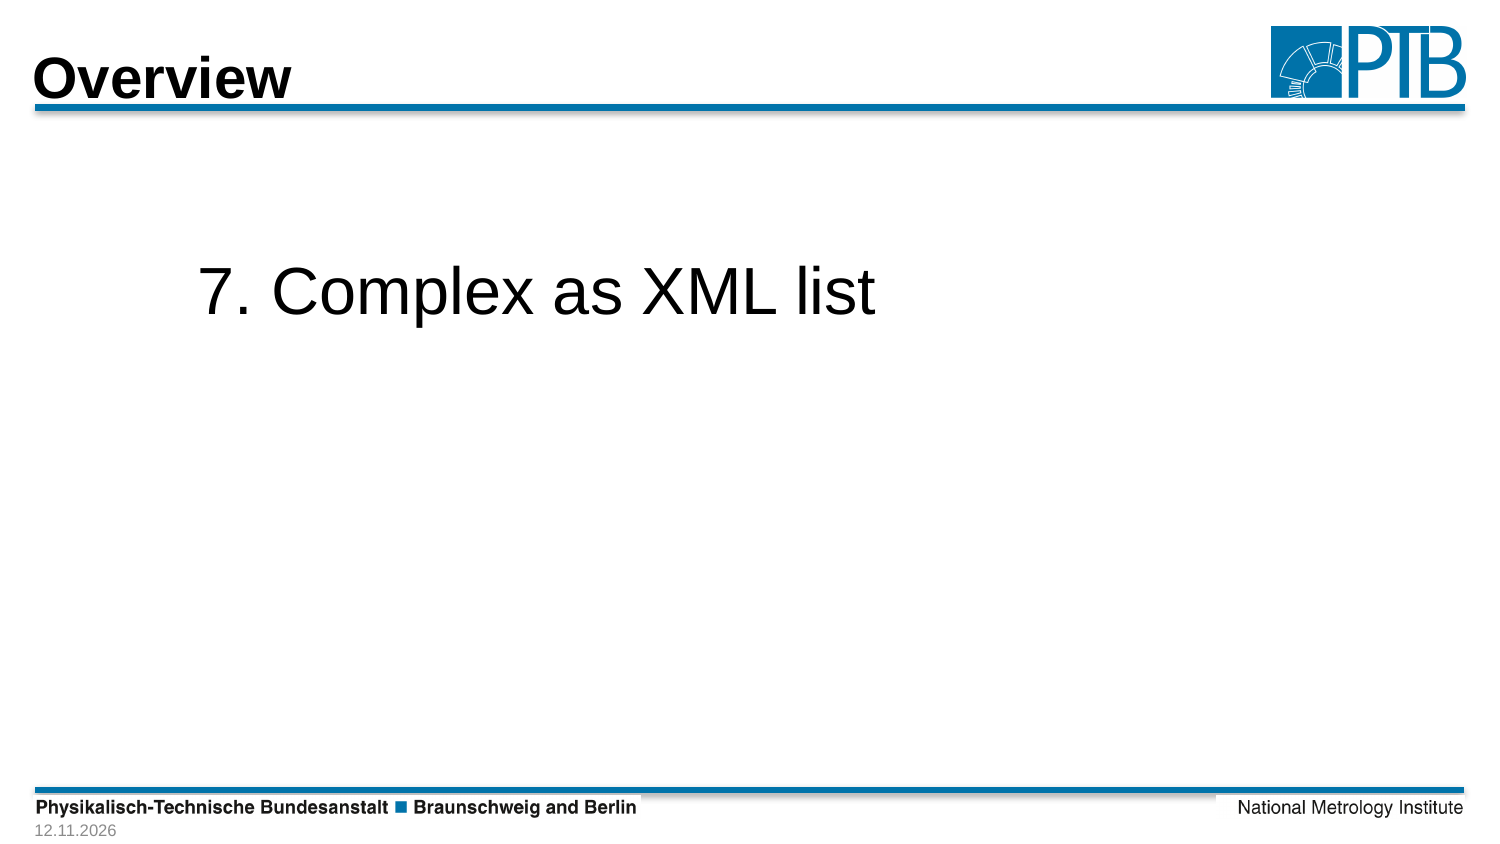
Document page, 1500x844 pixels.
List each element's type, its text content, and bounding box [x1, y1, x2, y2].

picture [1459, 80, 1467, 98]
list 7. Complex as XML list [183, 239, 1388, 422]
picture [1459, 26, 1467, 75]
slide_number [19, 815, 669, 844]
picture [1216, 795, 1465, 819]
picture [33, 795, 641, 815]
title Overview [17, 26, 1459, 123]
